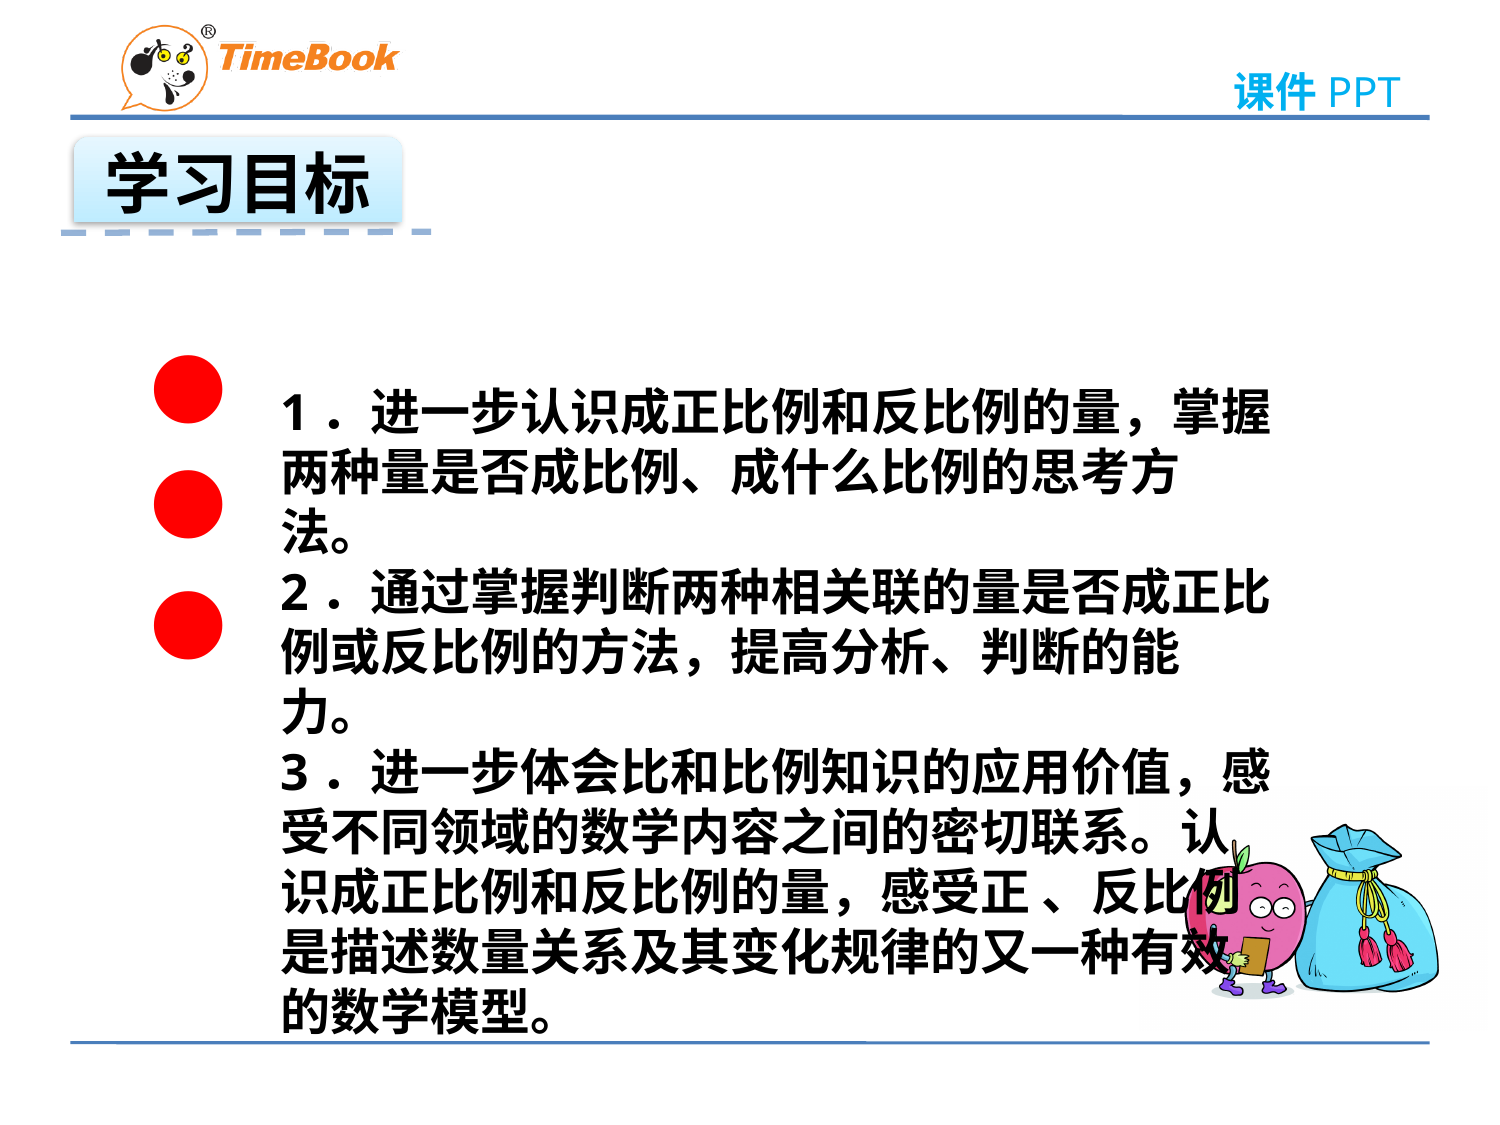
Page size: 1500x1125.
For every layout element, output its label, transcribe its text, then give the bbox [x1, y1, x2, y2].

picture [1139, 786, 1488, 1031]
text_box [60, 136, 432, 233]
text_box [112, 329, 325, 444]
text_box [112, 565, 325, 716]
text_box 1．进一步认识成正比例和反比例的量，掌握两种量是否成比例、成什么比例的思考方法。 2．通过掌握判断两种相关联的量是否成正比例或反比例的方法，提高分析、判断的能力。 3．进一步体会比和比例知识的应用价值，感受不同领域的数学内容之间的密切联系。认识成正比例和反比例的量，感受正 、反比例是描述数量关系及其变化规律的又一种有效的数学模型。 [265, 373, 1294, 1049]
picture [118, 22, 408, 113]
text_box [112, 444, 265, 565]
